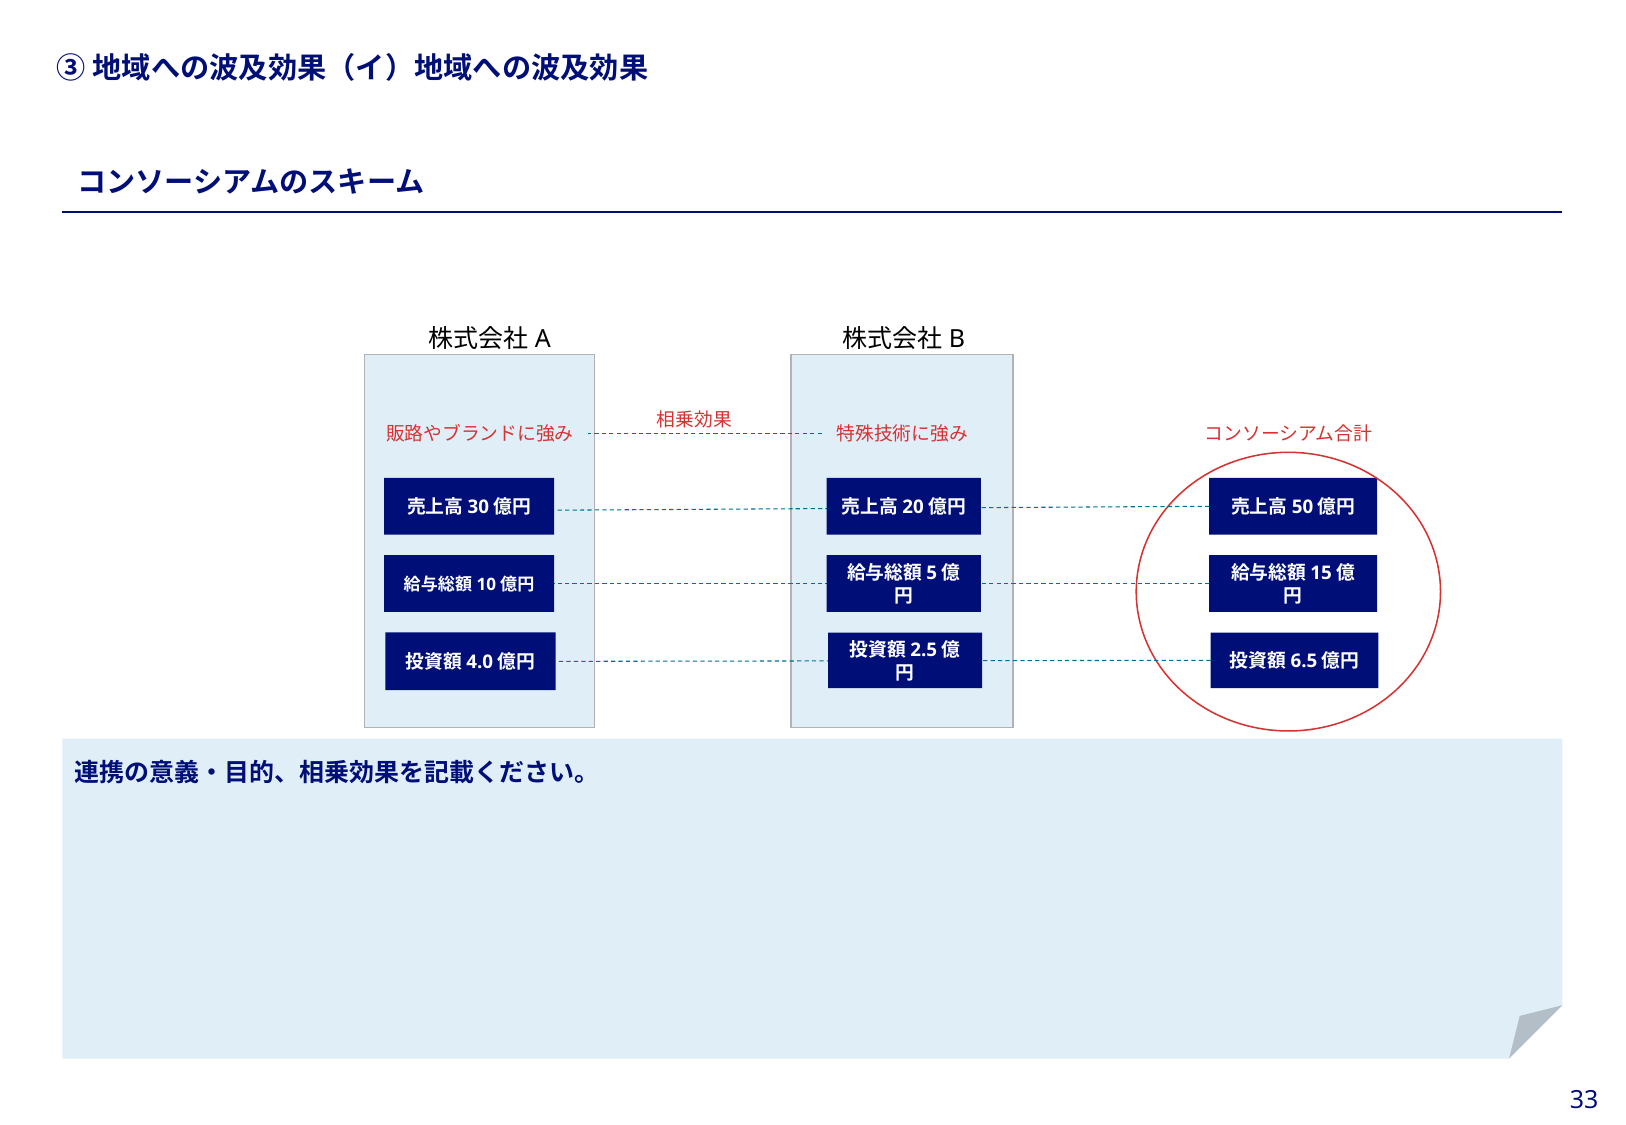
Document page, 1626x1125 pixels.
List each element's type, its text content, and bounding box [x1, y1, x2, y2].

text_box 給与総額5億円 [826, 584, 981, 612]
text_box 投資額4.0億円 [385, 632, 556, 691]
list ③地域への波及効果（イ）地域への波及効果 [32, 42, 1592, 90]
text_box 相乗効果 [635, 434, 754, 438]
text_box コンソーシアム合計 [1190, 414, 1387, 452]
text_box 売上高30億円 [384, 477, 555, 535]
text_box 連携の意義・目的、相乗効果を記載ください。 [61, 737, 1564, 1060]
text_box 売上高20億円 [826, 511, 981, 535]
text_box 株式会社A [414, 314, 566, 360]
text_box 販路やブランドに強み [371, 414, 589, 452]
text_box 投資額2.5億円 [828, 632, 983, 660]
text_box [790, 584, 1014, 660]
text_box 特殊技術に強み [821, 414, 983, 452]
text_box [790, 662, 1014, 728]
text_box 給与総額10億円 [384, 555, 555, 612]
text_box [790, 511, 1014, 583]
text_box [62, 149, 1563, 213]
text_box [364, 354, 595, 728]
text_box 投資額2.5億円 [828, 662, 983, 689]
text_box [556, 506, 1210, 511]
text_box 株式会社B [828, 314, 980, 360]
text_box [790, 354, 1014, 506]
text_box [1136, 452, 1441, 731]
text_box 相乗効果 [635, 400, 754, 433]
text_box 給与総額5億円 [826, 555, 981, 583]
text_box 売上高20億円 [826, 477, 981, 506]
